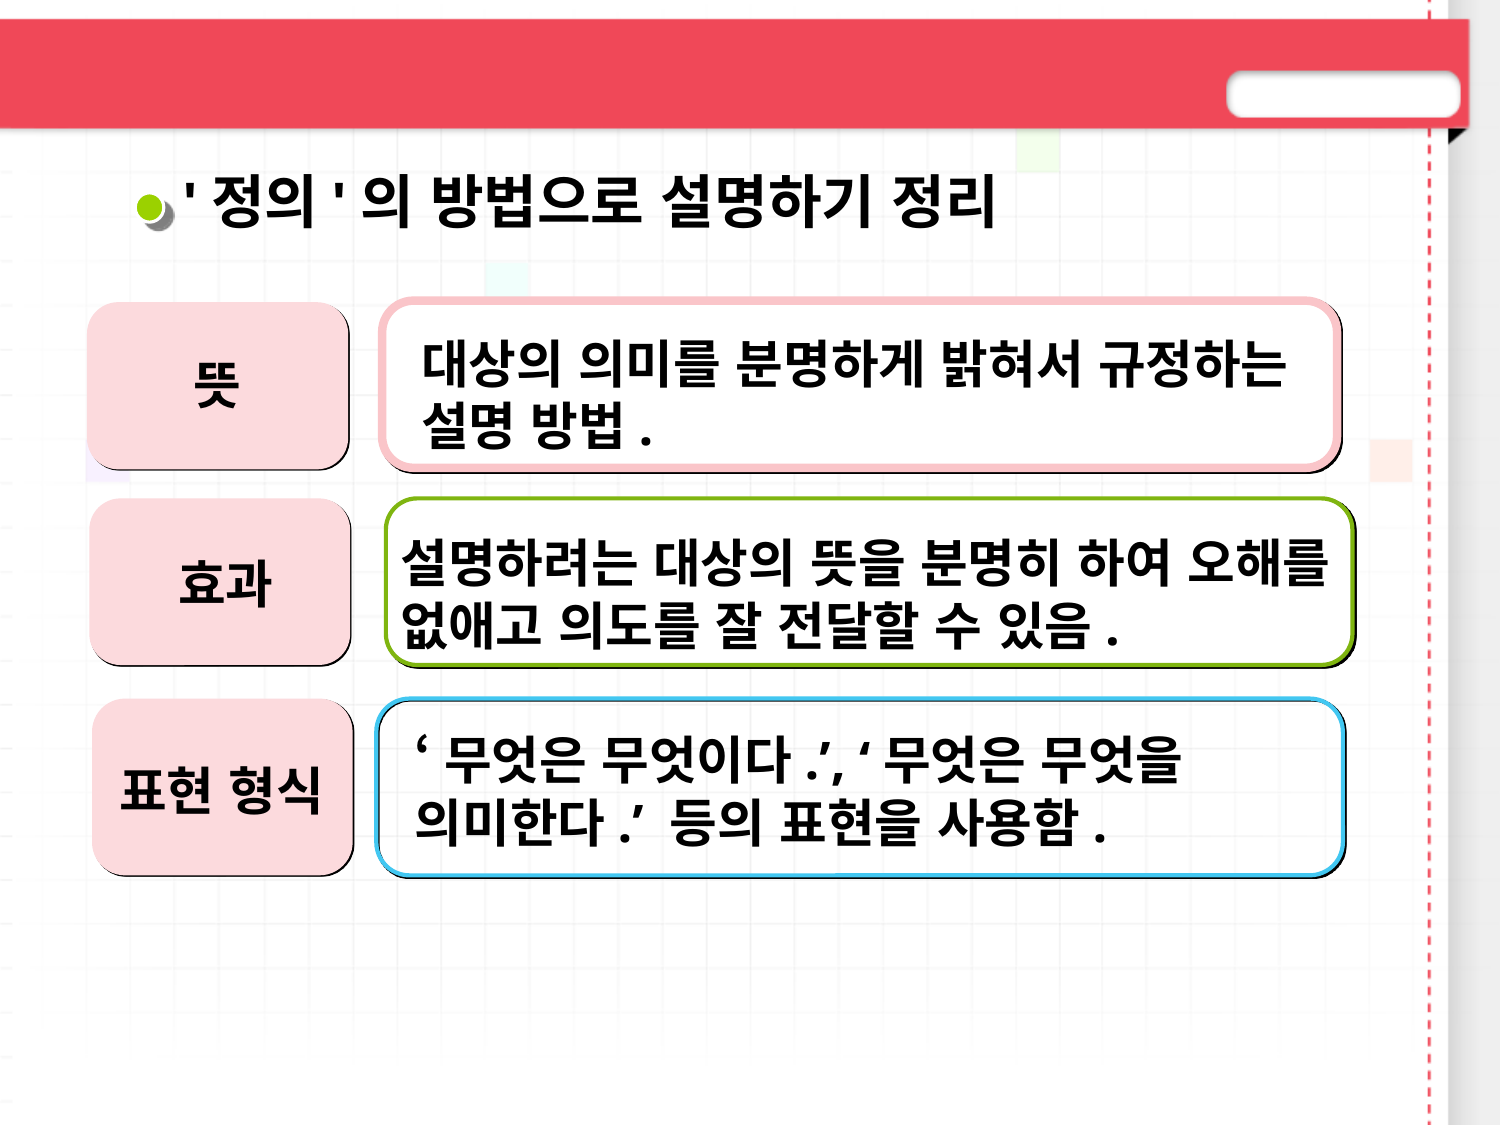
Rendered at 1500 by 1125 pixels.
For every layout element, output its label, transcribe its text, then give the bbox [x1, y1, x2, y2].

text_box [0, 0, 1500, 75]
text_box [84, 300, 351, 472]
text_box '정의'의 방법으로 설명하기 정리 [168, 157, 1164, 235]
text_box 설명하려는 대상의 뜻을 분명히 하여 오해를 없애고 의도를 잘 전달할 수 있음. [385, 532, 1373, 654]
text_box [383, 496, 1355, 643]
text_box 효과 [113, 522, 339, 644]
text_box [135, 192, 164, 223]
text_box [87, 496, 353, 668]
picture [0, 75, 1500, 1125]
text_box 뜻 [90, 359, 345, 409]
text_box [379, 298, 1340, 470]
text_box ‘무엇은 무엇이다.’, ‘무엇은 무엇을 의미한다.’ 등의 표현을 사용함. [400, 722, 1308, 858]
text_box 대상의 의미를 분명하게 밝혀서 규정하는 설명 방법. [406, 323, 1329, 414]
text_box [91, 696, 354, 722]
text_box [374, 696, 1346, 878]
text_box [390, 654, 1348, 668]
text_box [93, 858, 351, 878]
text_box 표현 형식 [80, 722, 363, 858]
